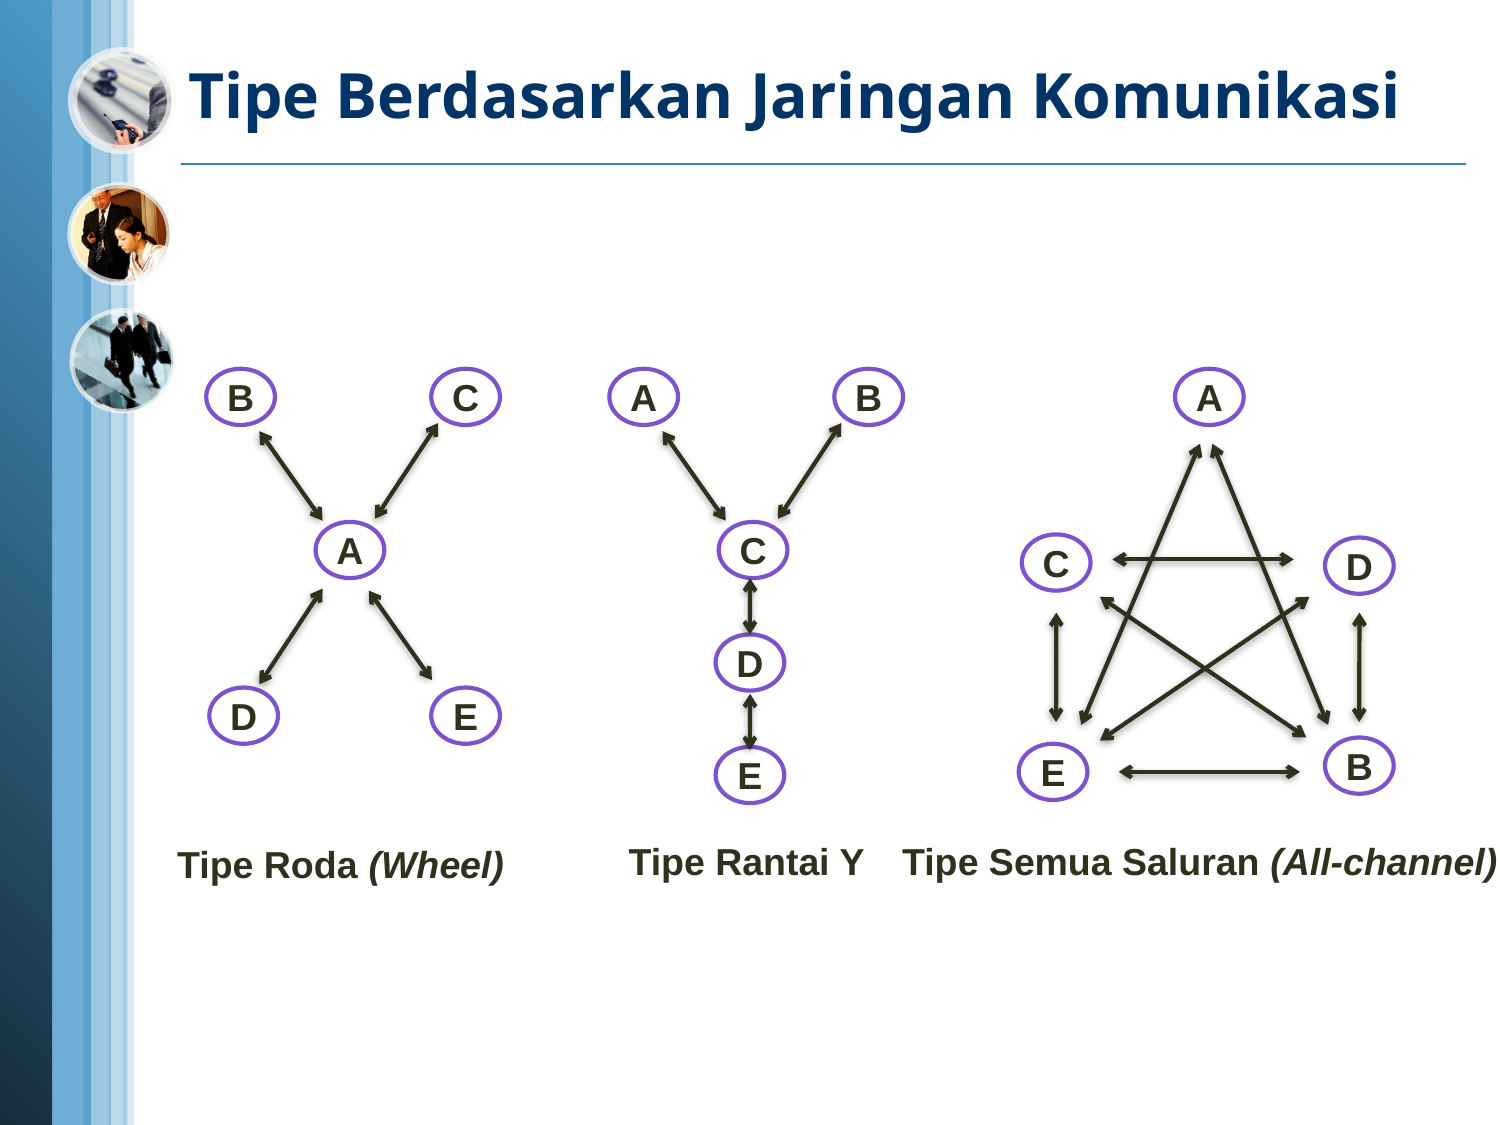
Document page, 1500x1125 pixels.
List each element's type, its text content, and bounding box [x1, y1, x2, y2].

text_box D [207, 685, 281, 746]
text_box E [429, 685, 503, 746]
text_box B [832, 366, 906, 428]
text_box Tipe Roda (Wheel) [218, 821, 463, 907]
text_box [649, 444, 740, 508]
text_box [999, 524, 1130, 644]
text_box Tipe Semua Saluran (All-channel) [1078, 818, 1322, 904]
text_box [242, 604, 340, 669]
text_box B [204, 366, 278, 428]
text_box E [1016, 741, 1090, 803]
text_box C [716, 519, 790, 581]
text_box E [713, 745, 787, 806]
text_box C [429, 366, 503, 428]
text_box A [1172, 366, 1246, 428]
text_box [355, 603, 446, 668]
text_box A [313, 519, 387, 581]
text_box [1099, 652, 1307, 738]
picture [78, 57, 166, 144]
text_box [245, 444, 336, 508]
text_box A [607, 366, 681, 428]
picture [74, 189, 166, 279]
text_box Tipe Rantai Y [624, 818, 869, 904]
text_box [761, 438, 858, 503]
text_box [358, 438, 455, 503]
text_box B [1322, 735, 1396, 796]
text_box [1129, 526, 1412, 643]
title Tipe Berdasarkan Jaringan Komunikasi [172, 10, 1479, 177]
picture [75, 313, 171, 408]
text_box D [713, 632, 787, 693]
